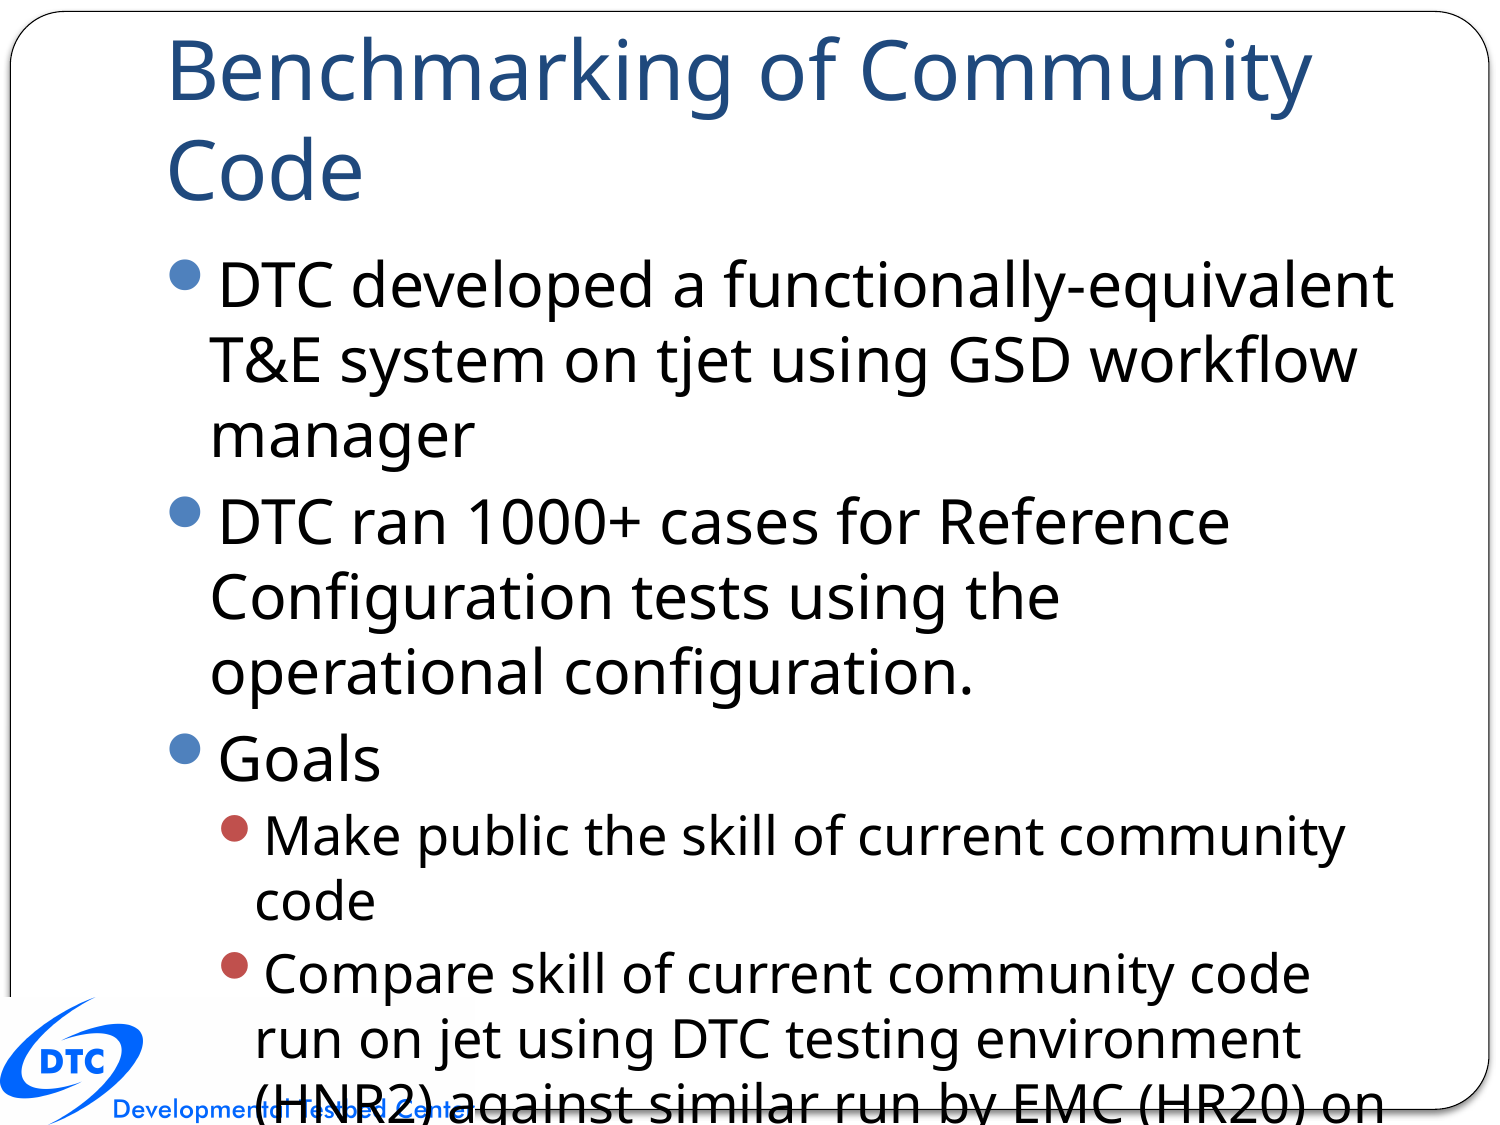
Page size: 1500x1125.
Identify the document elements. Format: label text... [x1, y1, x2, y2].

picture [0, 997, 475, 1125]
title Benchmarking of Community Code [149, 44, 1426, 233]
list DTC developed a functionally-equivalent T&E system on tjet using GSD workflow manager DTC ran 1000+ cases for Reference Configuration tests using the operational configuration. Goals Make public the skill of current community code Compare skill of current community code run on jet using DTC testing environment (HNR2) against similar run by EMC (HR20) on IBM. Expect similarity over large sample. [149, 237, 1426, 988]
